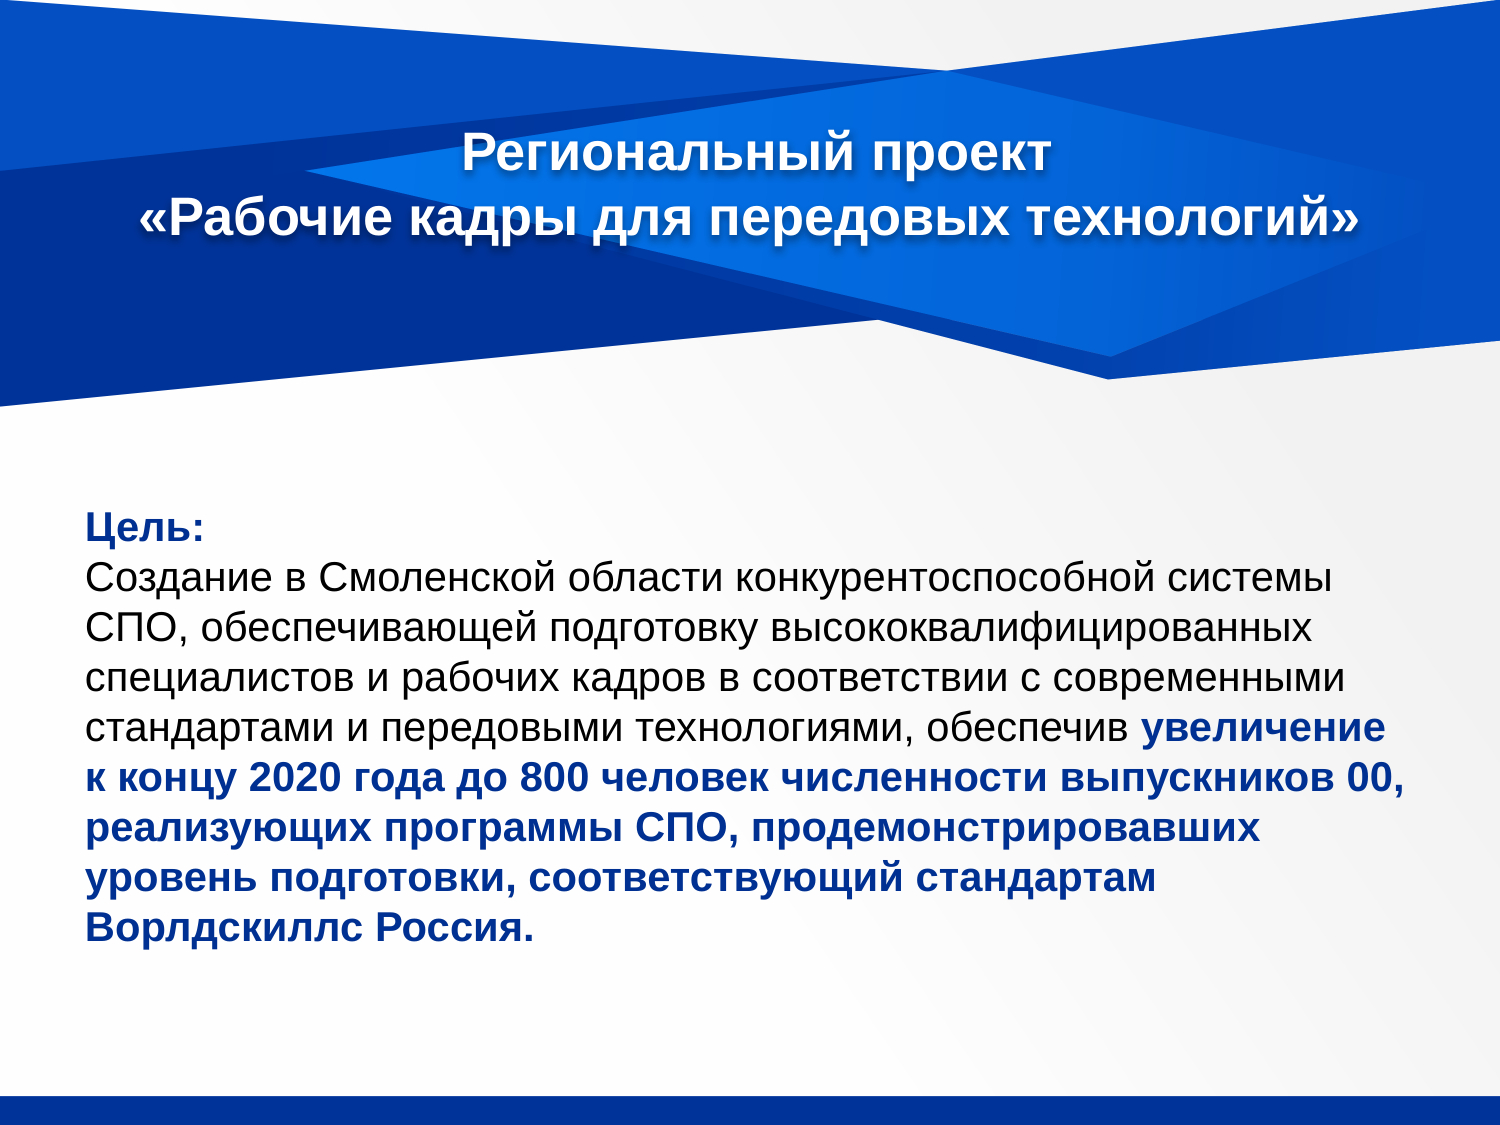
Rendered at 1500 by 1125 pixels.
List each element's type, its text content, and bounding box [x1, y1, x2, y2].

picture [0, 0, 1500, 1125]
title Региональный проект «Рабочие кадры для передовых технологий» [75, 82, 1425, 282]
text_box Цель: Создание в Смоленской области конкурентоспособной системы СПО, обеспечивающей подготовку высококвалифицированных специалистов и рабочих кадров в соответствии с современными стандартами и передовыми технологиями, обеспечив увеличение к концу 2020 года до 800 человек численности выпускников 00, реализующих программы СПО, продемонстрировавших уровень подготовки, соответствующий стандартам Ворлдскиллс Россия. [70, 492, 1430, 958]
